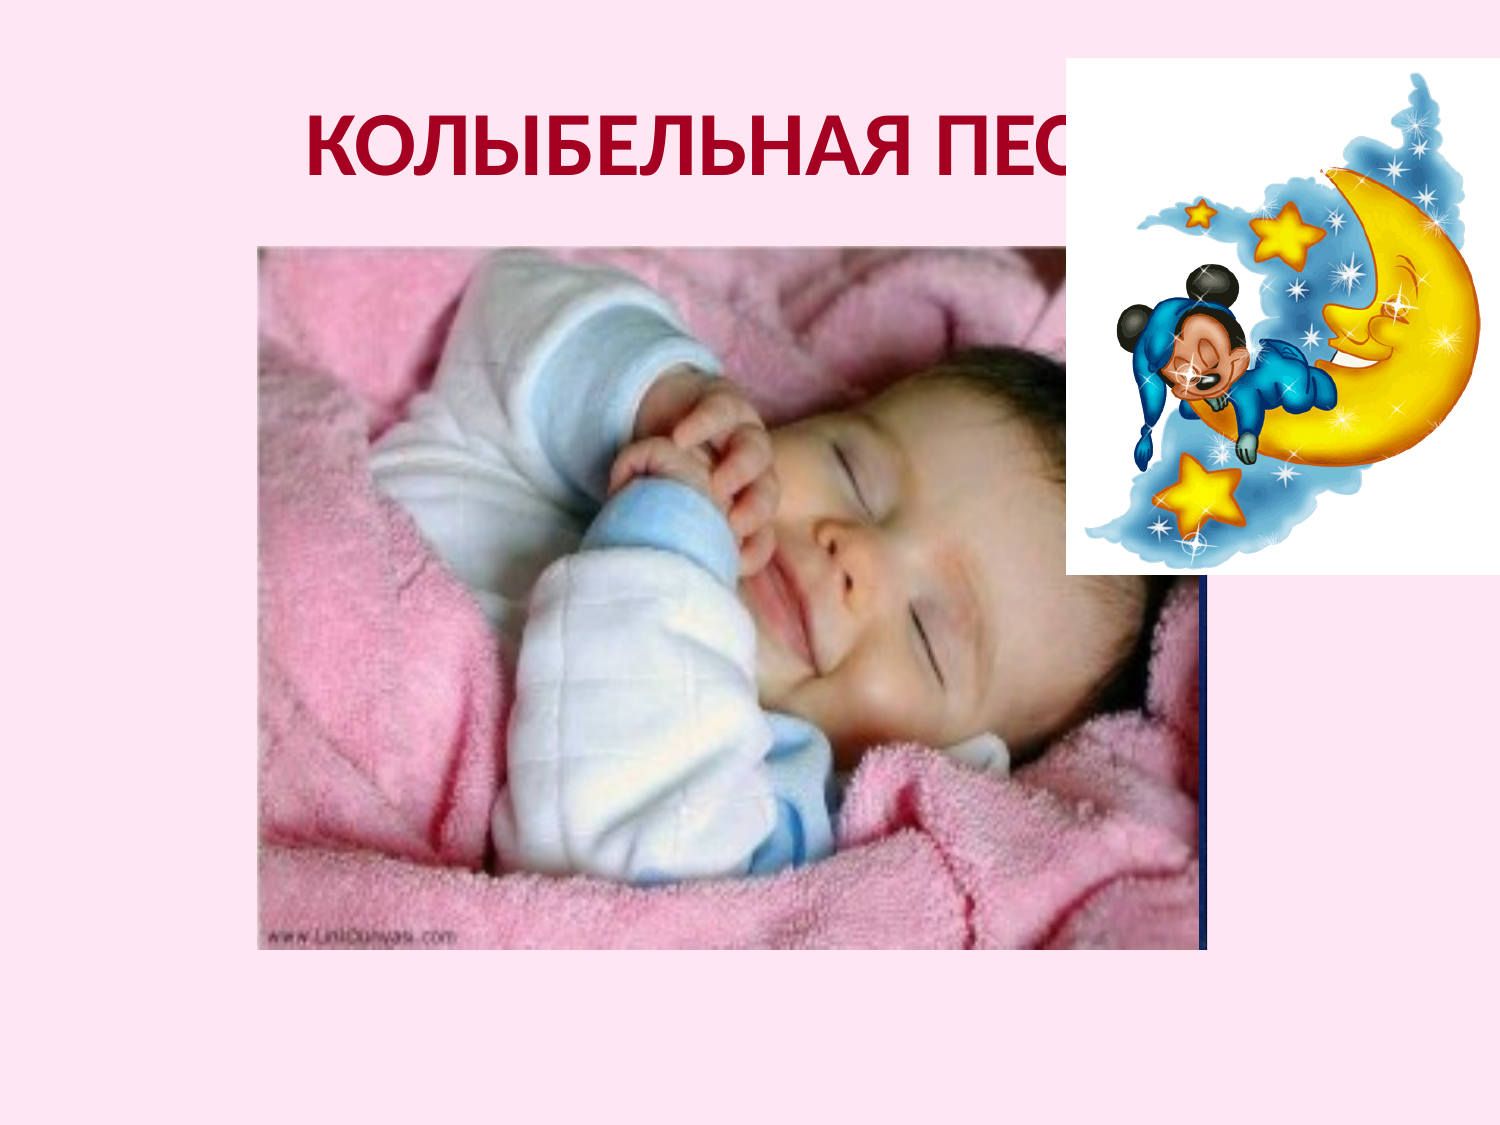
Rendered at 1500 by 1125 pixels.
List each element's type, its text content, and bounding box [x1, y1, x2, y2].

title КОЛЫБЕЛЬНАЯ ПЕСНЯ [75, 45, 1425, 233]
picture [257, 58, 1500, 950]
